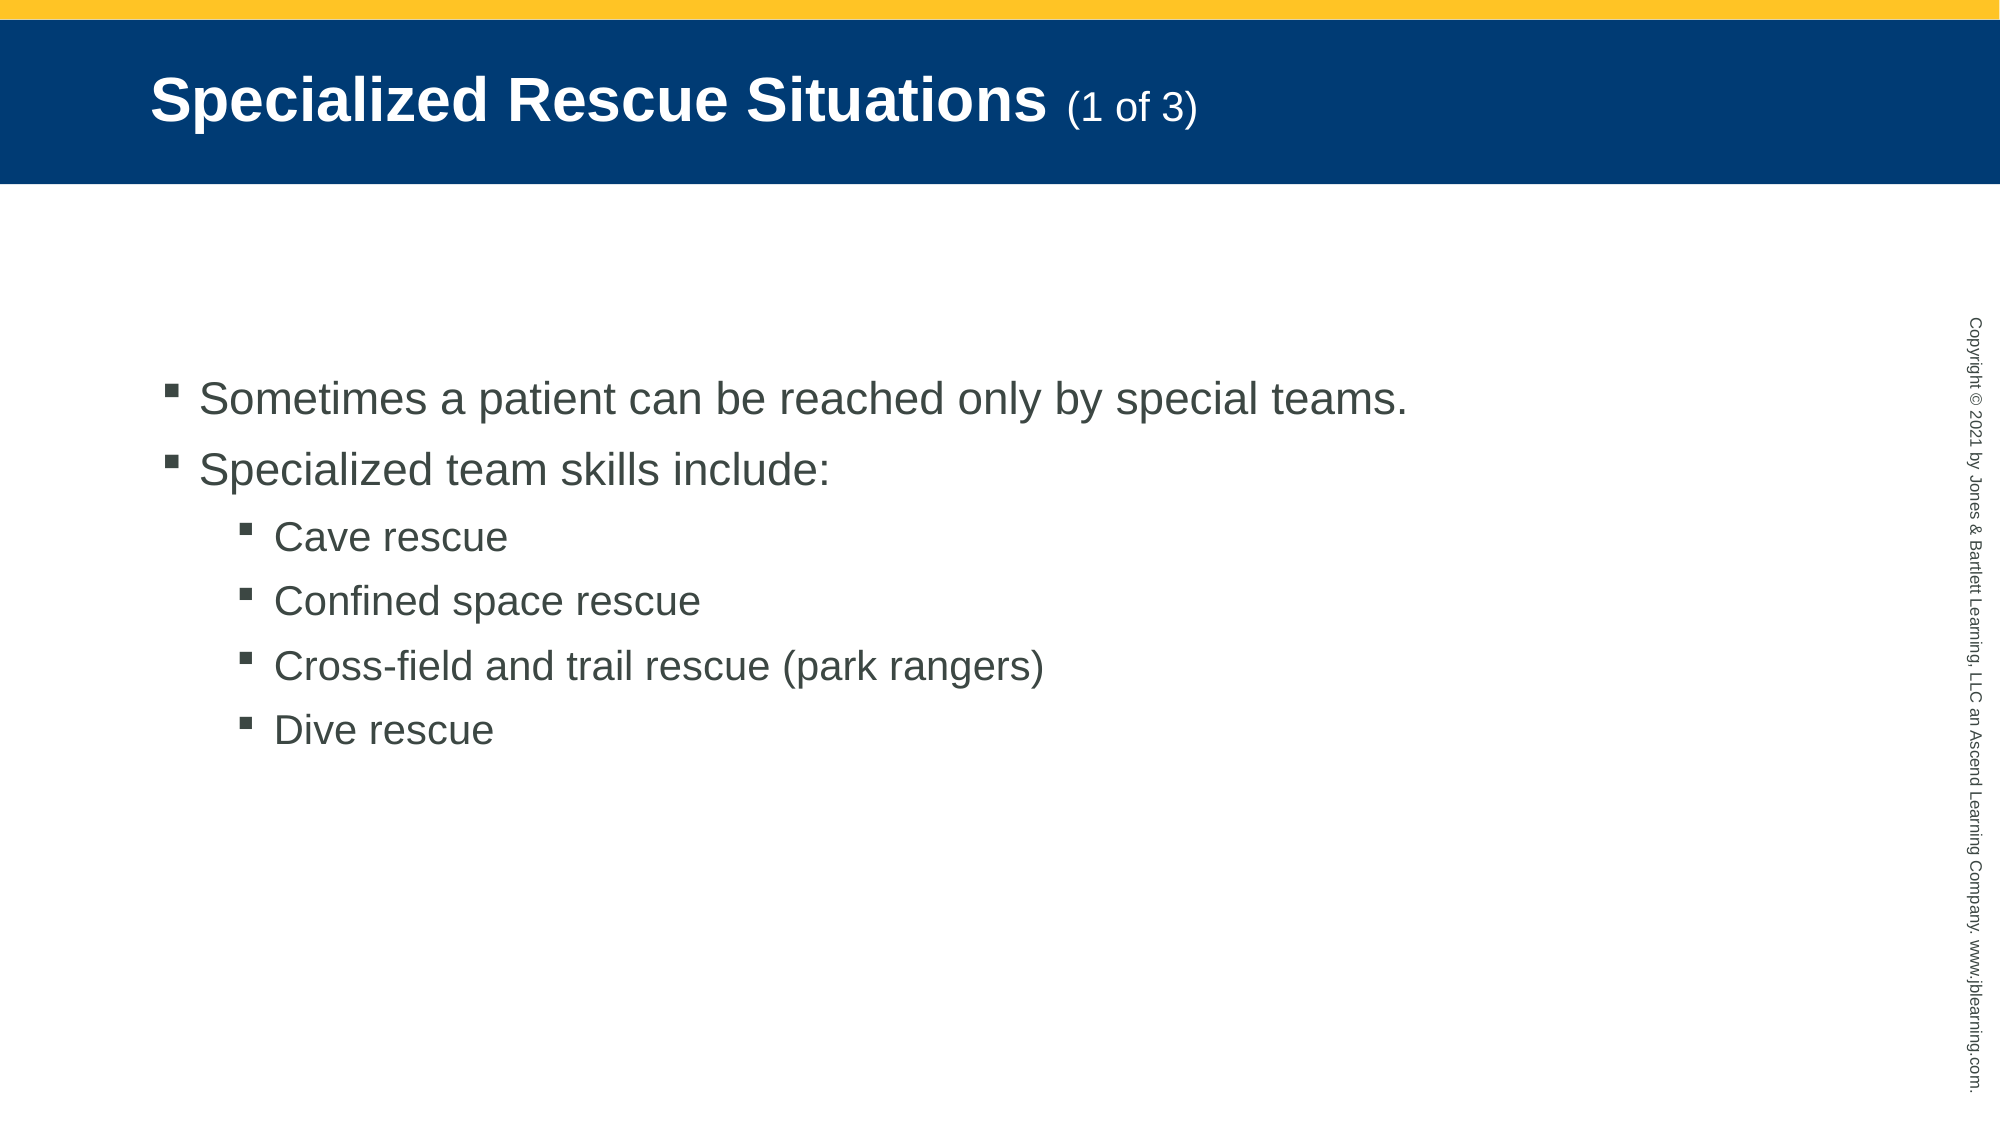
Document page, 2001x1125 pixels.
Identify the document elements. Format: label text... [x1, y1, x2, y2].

list Sometimes a patient can be reached only by special teams. Specialized team skills include: Cave rescue Confined space rescue Cross-field and trail rescue (park rangers) Dive rescue [146, 361, 1859, 1016]
title Specialized Rescue Situations (1 of 3) [0, 19, 2000, 185]
